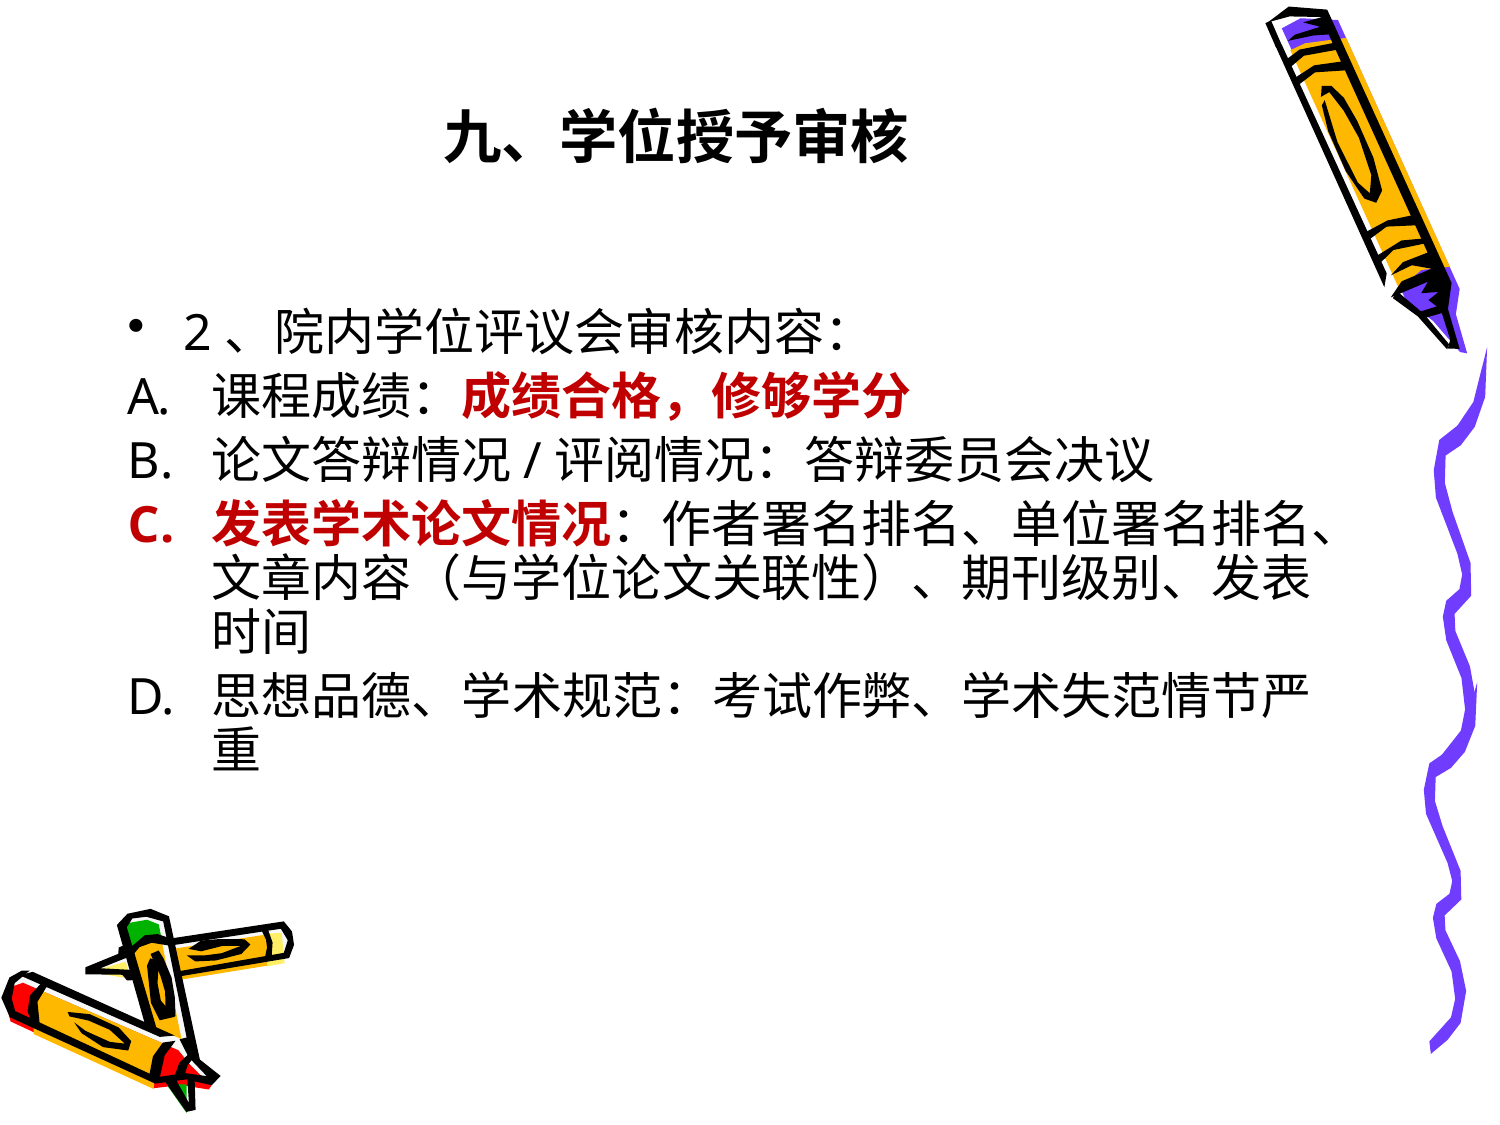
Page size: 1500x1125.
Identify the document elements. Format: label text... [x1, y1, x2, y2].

list 2、院内学位评议会审核内容： 课程成绩：成绩合格，修够学分 论文答辩情况/评阅情况：答辩委员会决议 发表学术论文情况：作者署名排名、单位署名排名、文章内容（与学位论文关联性）、期刊级别、发表时间 思想品德、学术规范：考试作弊、学术失范情节严重 [112, 299, 1376, 1015]
title 九、学位授予审核 [112, 24, 1240, 288]
